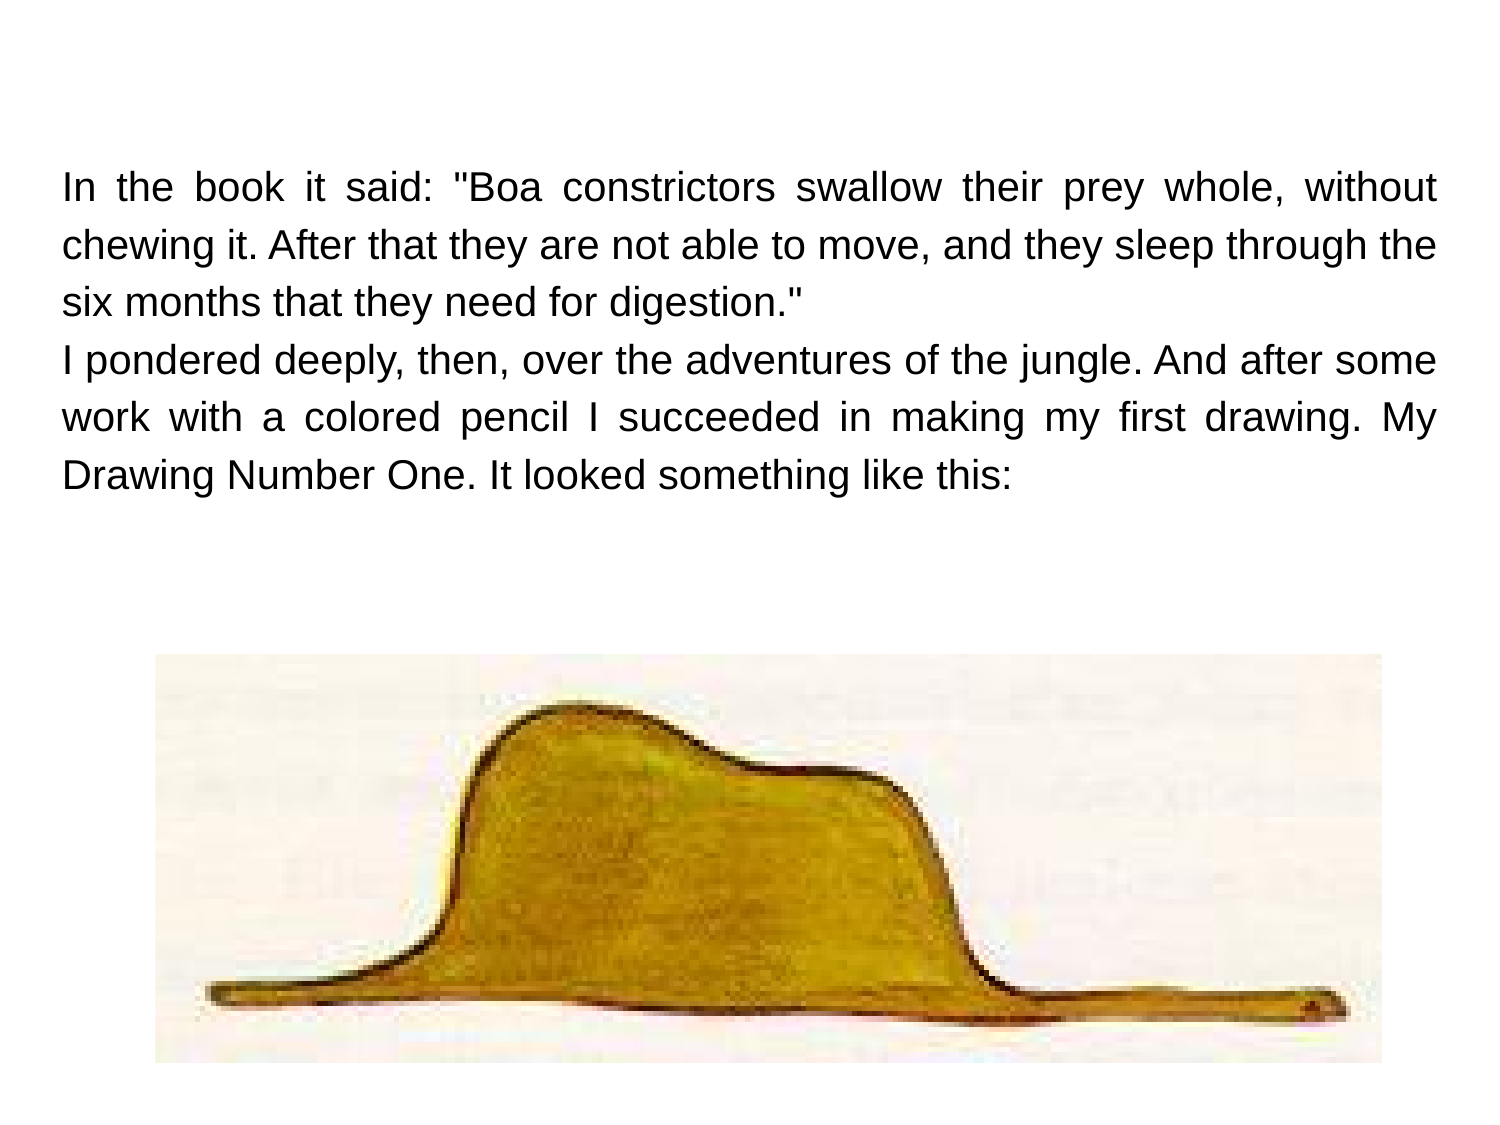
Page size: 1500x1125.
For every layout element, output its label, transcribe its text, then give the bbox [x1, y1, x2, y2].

text_box In the book it said: "Boa constrictors swallow their prey whole, without chewing it. After that they are not able to move, and they sleep through the six months that they need for digestion." I pondered deeply, then, over the adventures of the jungle. And after some work with a colored pencil I succeeded in making my first drawing. My Drawing Number One. It looked something like this: [46, 137, 1453, 513]
text_box [155, 654, 1382, 1063]
